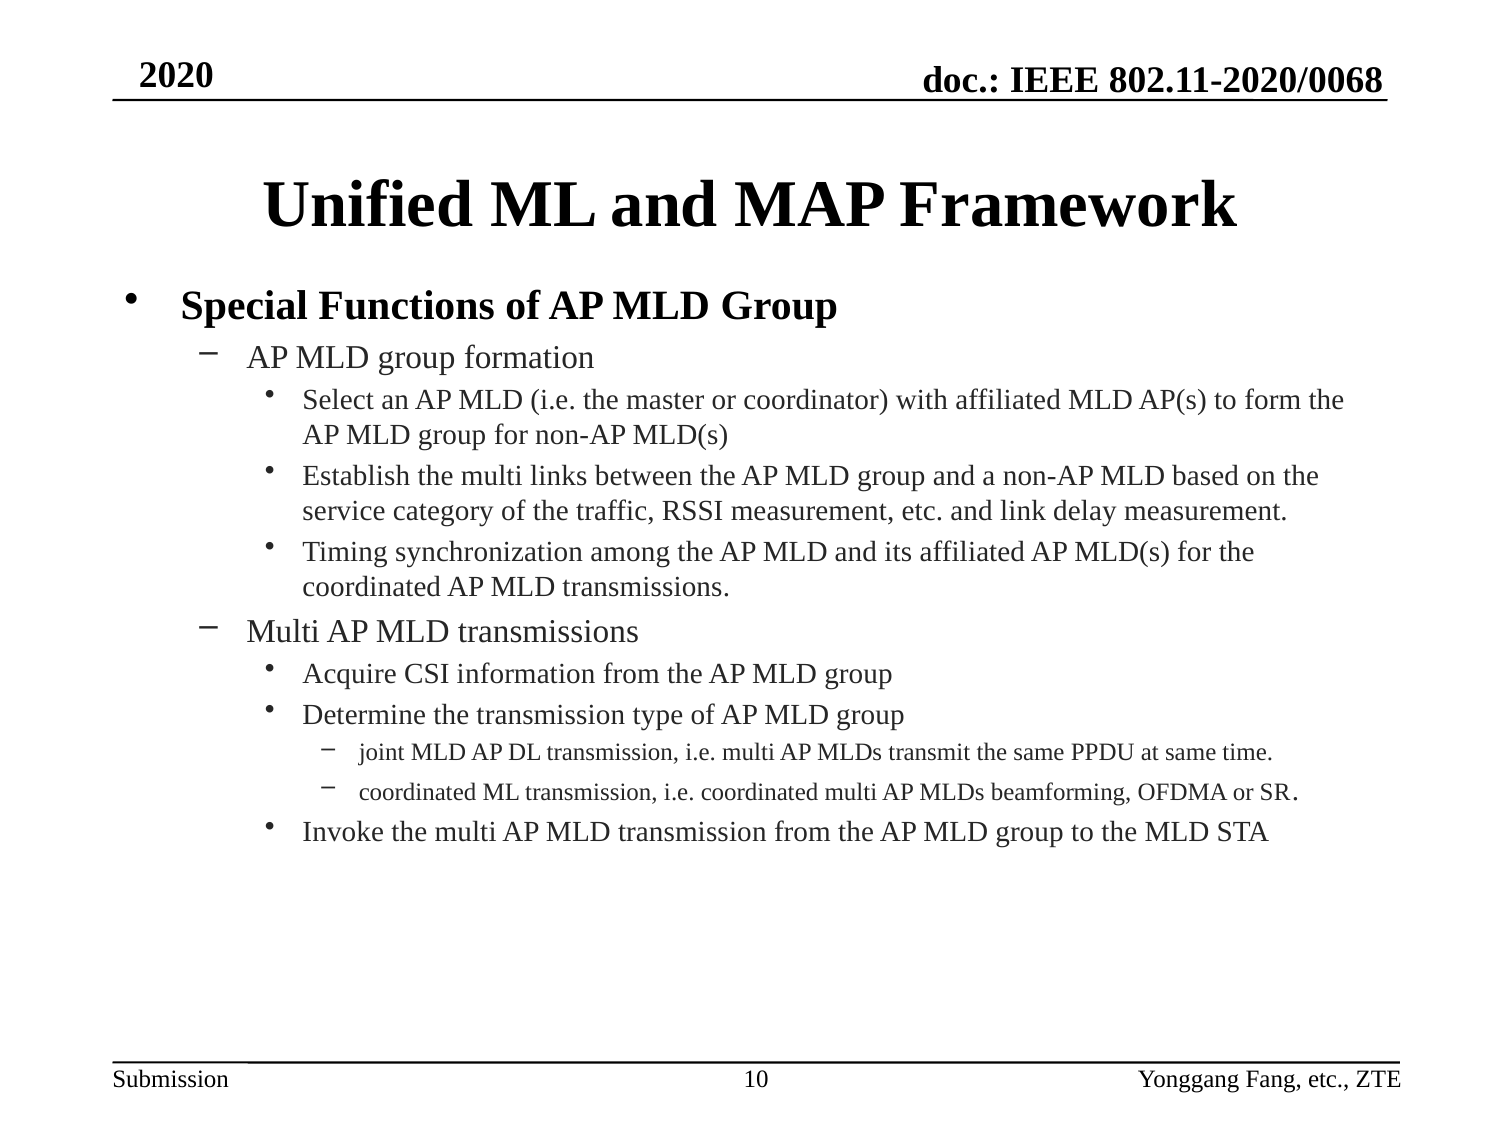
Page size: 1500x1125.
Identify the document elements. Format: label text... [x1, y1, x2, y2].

slide_number 10 [741, 1061, 772, 1093]
footer Yonggang Fang, etc., ZTE [1134, 1061, 1402, 1093]
title Unified ML and MAP Framework [88, 112, 1412, 288]
list Special Functions of AP MLD Group AP MLD group formation Select an AP MLD (i.e. the master or coordinator) with affiliated MLD AP(s) to form the AP MLD group for non-AP MLD(s) Establish the multi links between the AP MLD group and a non-AP MLD based on the service category of the traffic, RSSI measurement, etc. and link delay measurement. Timing synchronization among the AP MLD and its affiliated AP MLD(s) for the coordinated AP MLD transmissions. Multi AP MLD transmissions Acquire CSI information from the AP MLD group Determine the transmission type of AP MLD group joint MLD AP DL transmission, i.e. multi AP MLDs transmit the same PPDU at same time. coordinated ML transmission, i.e. coordinated multi AP MLDs beamforming, OFDMA or SR. Invoke the multi AP MLD transmission from the AP MLD group to the MLD STA [109, 270, 1385, 1036]
